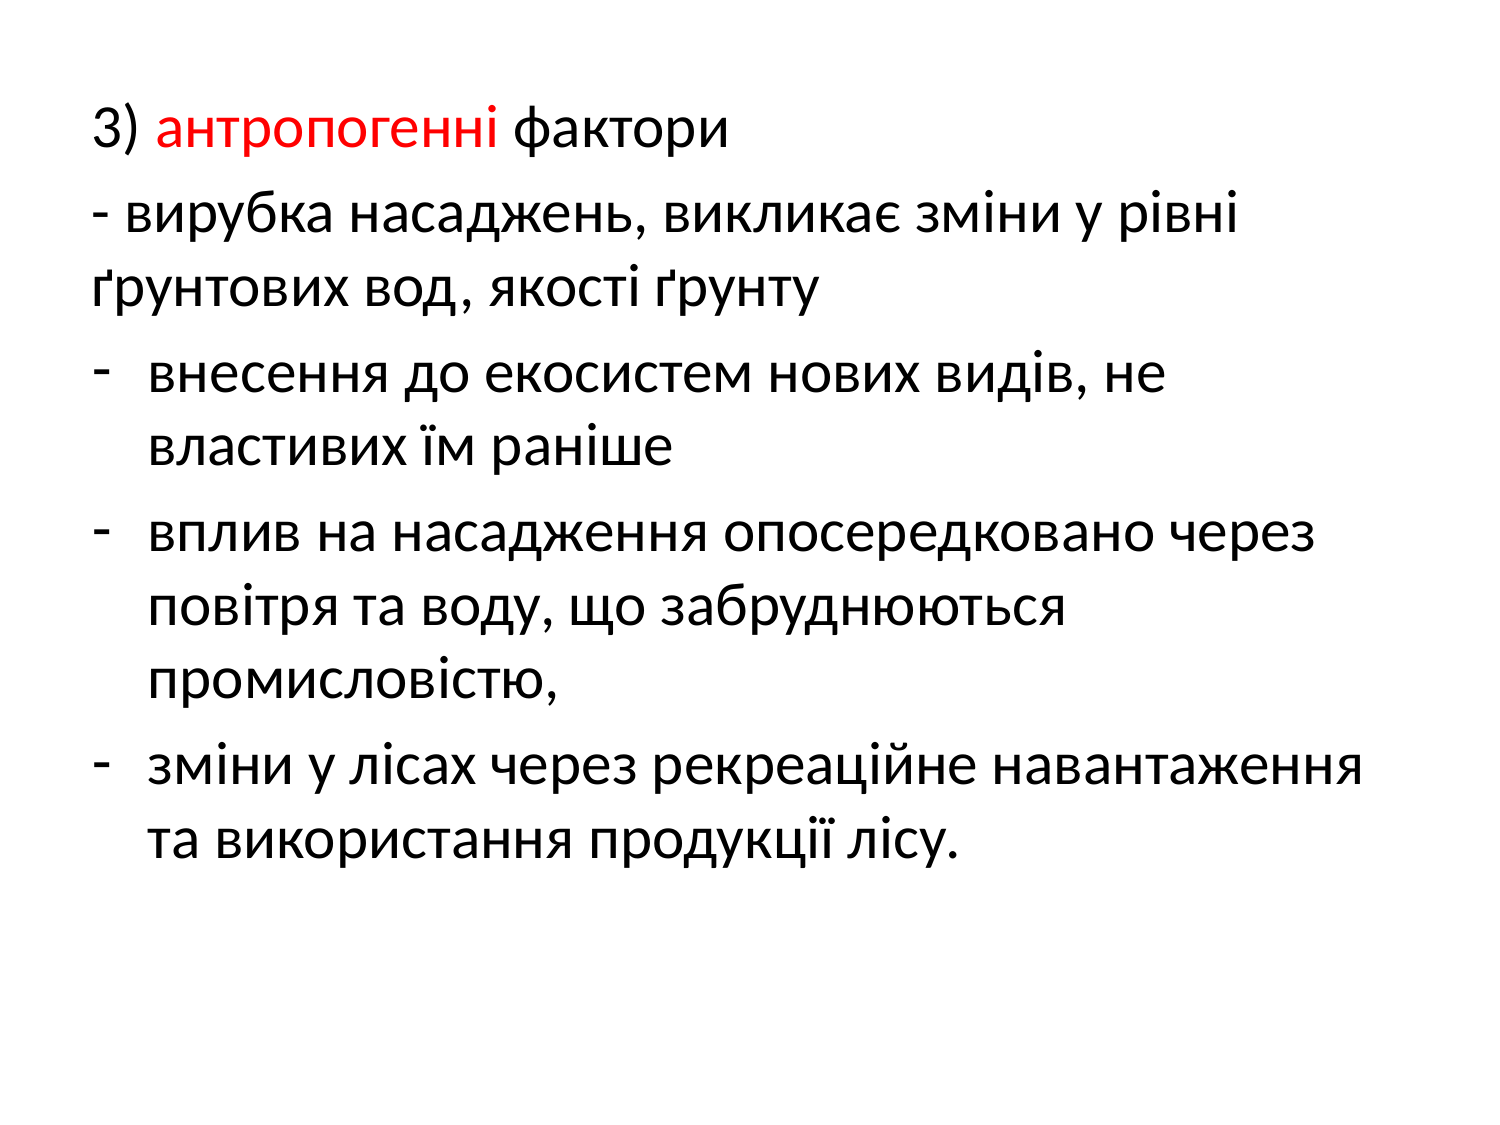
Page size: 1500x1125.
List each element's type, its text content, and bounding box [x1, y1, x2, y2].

list 3) антропогенні фактори - вирубка насаджень, викликає зміни у рівні ґрунтових вод, якості ґрунту внесення до екосистем нових видів, не властивих їм раніше вплив на насадження опосередковано через повітря та воду, що забруднюються промисловістю, зміни у лісах через рекреаційне навантаження та використання продукції лісу. [76, 78, 1427, 894]
